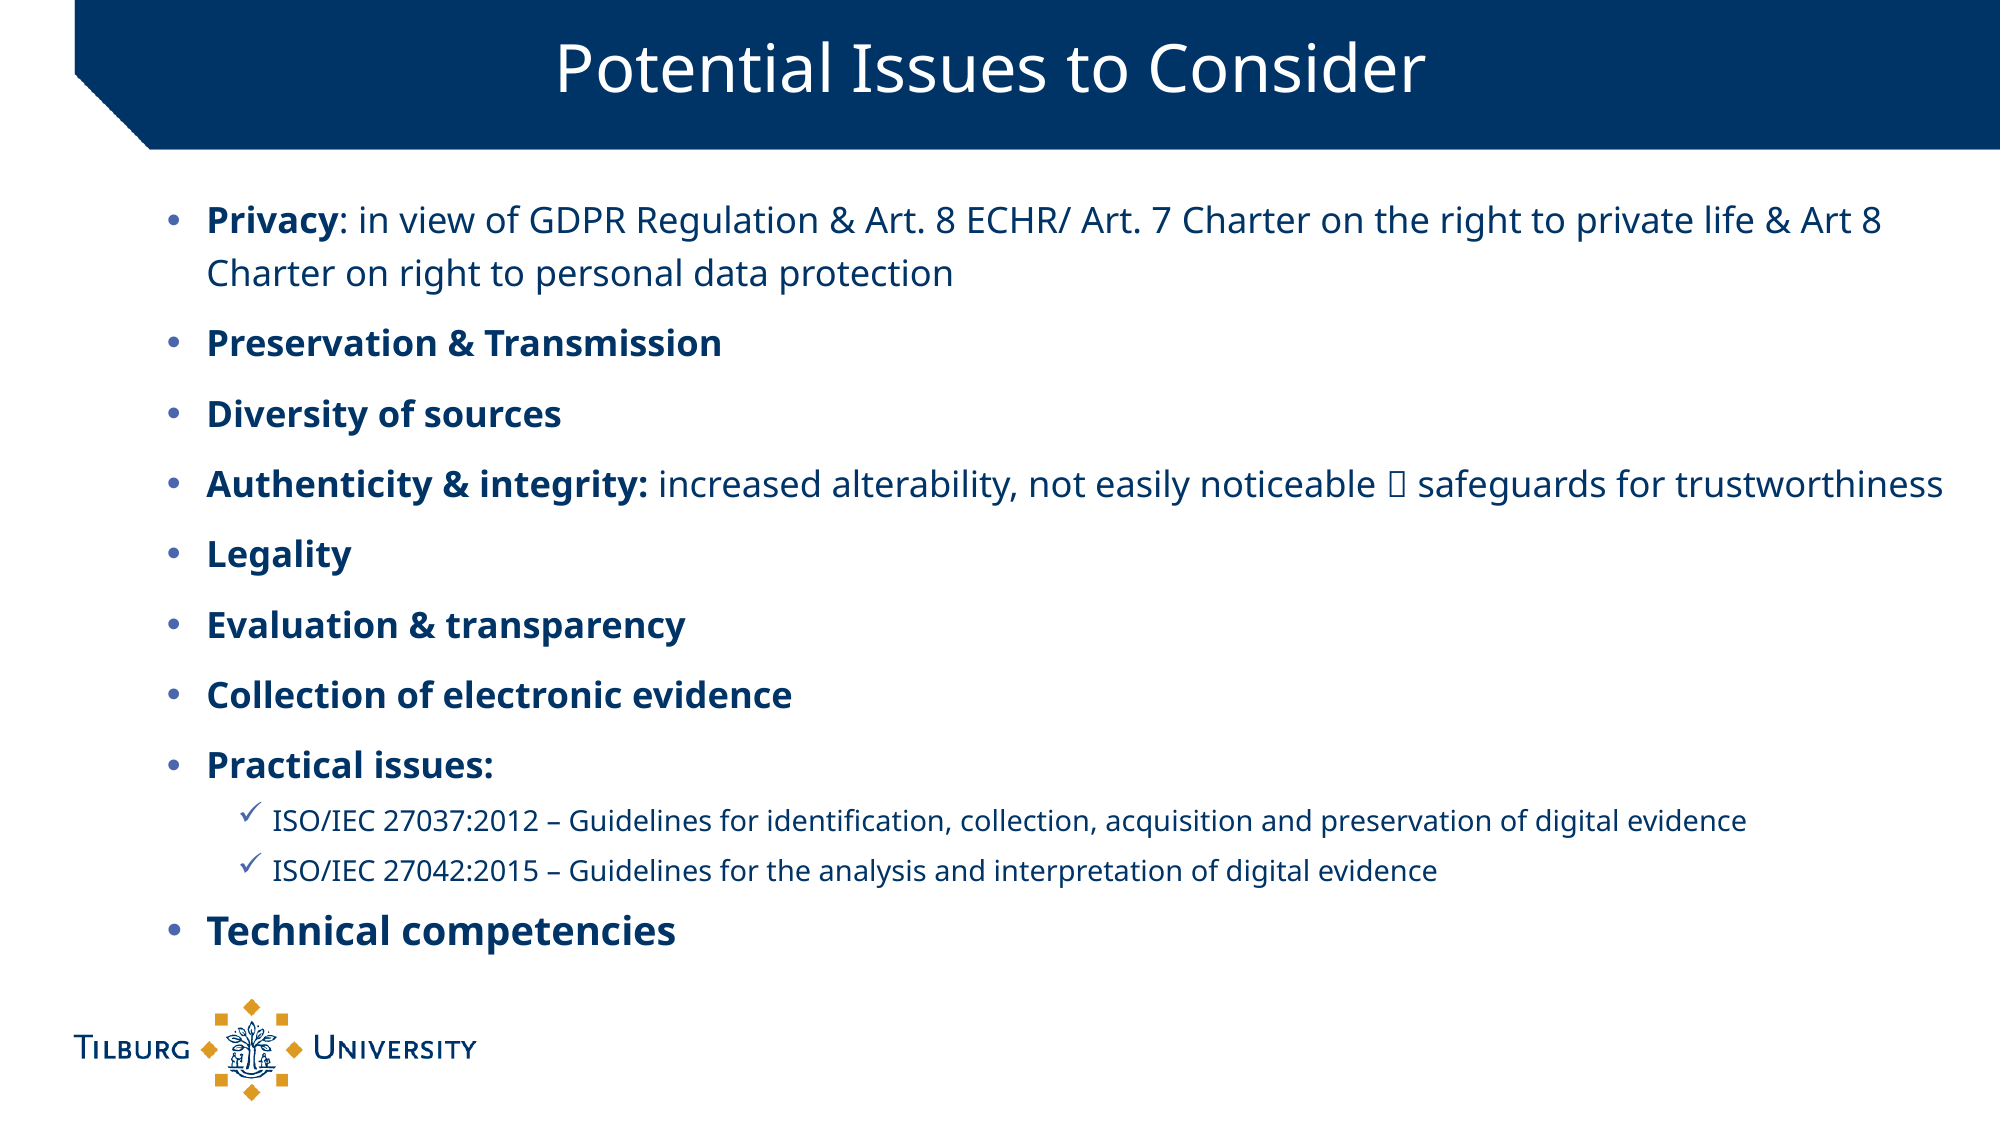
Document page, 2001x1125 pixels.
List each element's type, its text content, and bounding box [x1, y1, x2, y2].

title Potential Issues to Consider [151, 0, 1849, 142]
picture [0, 974, 2001, 1125]
picture [74, 0, 2000, 150]
list Privacy: in view of GDPR Regulation & Art. 8 ECHR/ Art. 7 Charter on the right to private life & Art 8 Charter on right to personal data protection Preservation & Transmission Diversity of sources Authenticity & integrity: increased alterability, not easily noticeable  safeguards for trustworthiness Legality Evaluation & transparency Collection of electronic evidence Practical issues: ISO/IEC 27037:2012 – Guidelines for identification, collection, acquisition and preservation of digital evidence ISO/IEC 27042:2015 – Guidelines for the analysis and interpretation of digital evidence Technical competencies [151, 188, 1974, 973]
